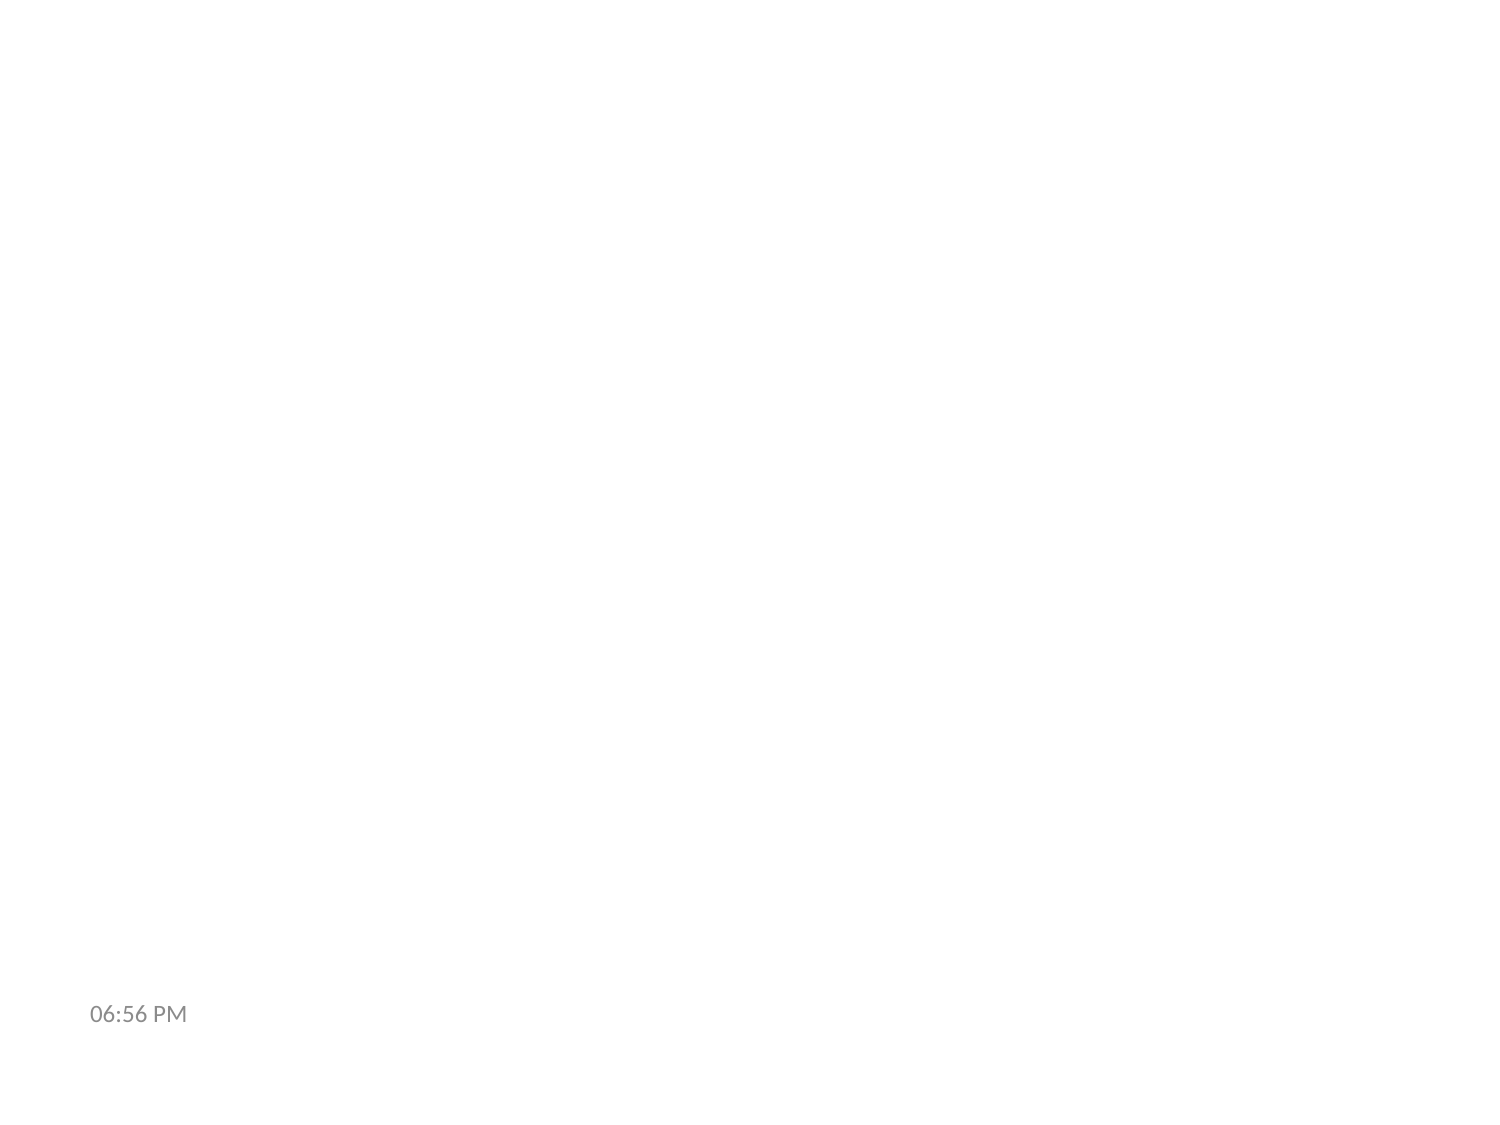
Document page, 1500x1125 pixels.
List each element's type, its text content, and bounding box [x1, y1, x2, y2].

text_box 3:35 PM [75, 982, 425, 1043]
